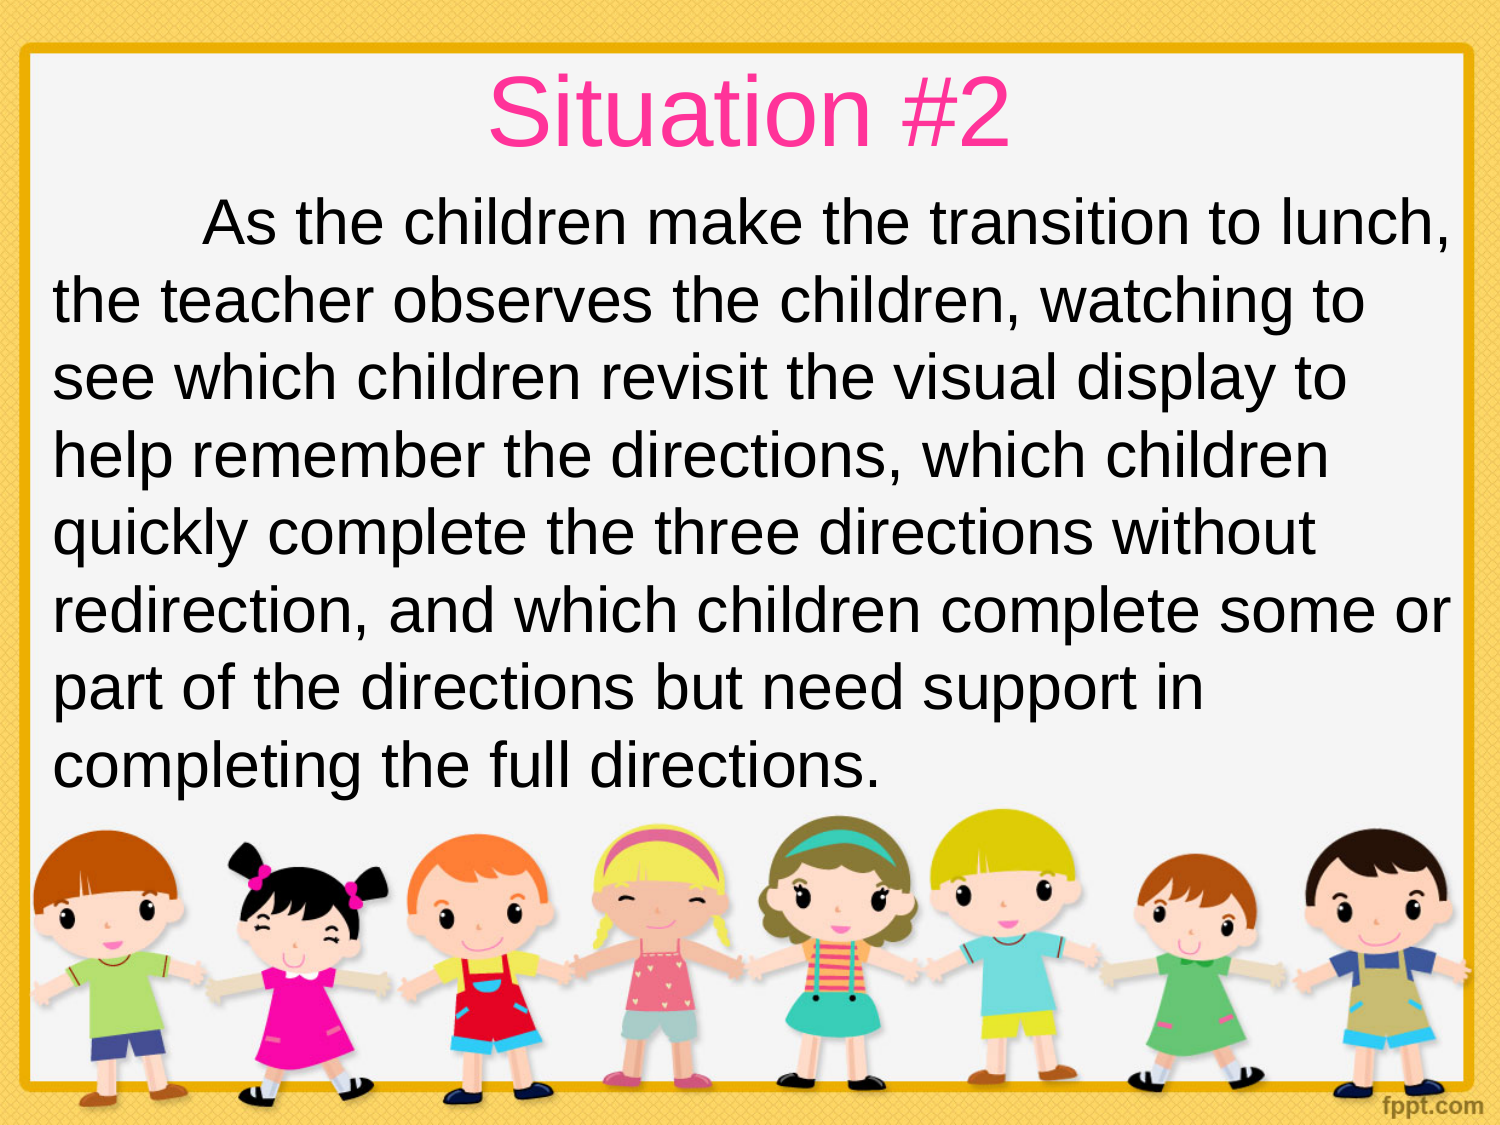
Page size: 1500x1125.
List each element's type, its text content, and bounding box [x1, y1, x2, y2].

picture [0, 0, 1500, 1125]
list As the children make the transition to lunch, the teacher observes the children, watching to see which children revisit the visual display to help remember the directions, which children quickly complete the three directions without redirection, and which children complete some or part of the directions but need support in completing the full directions. [37, 170, 1500, 988]
title Situation #2 [75, 12, 1425, 170]
